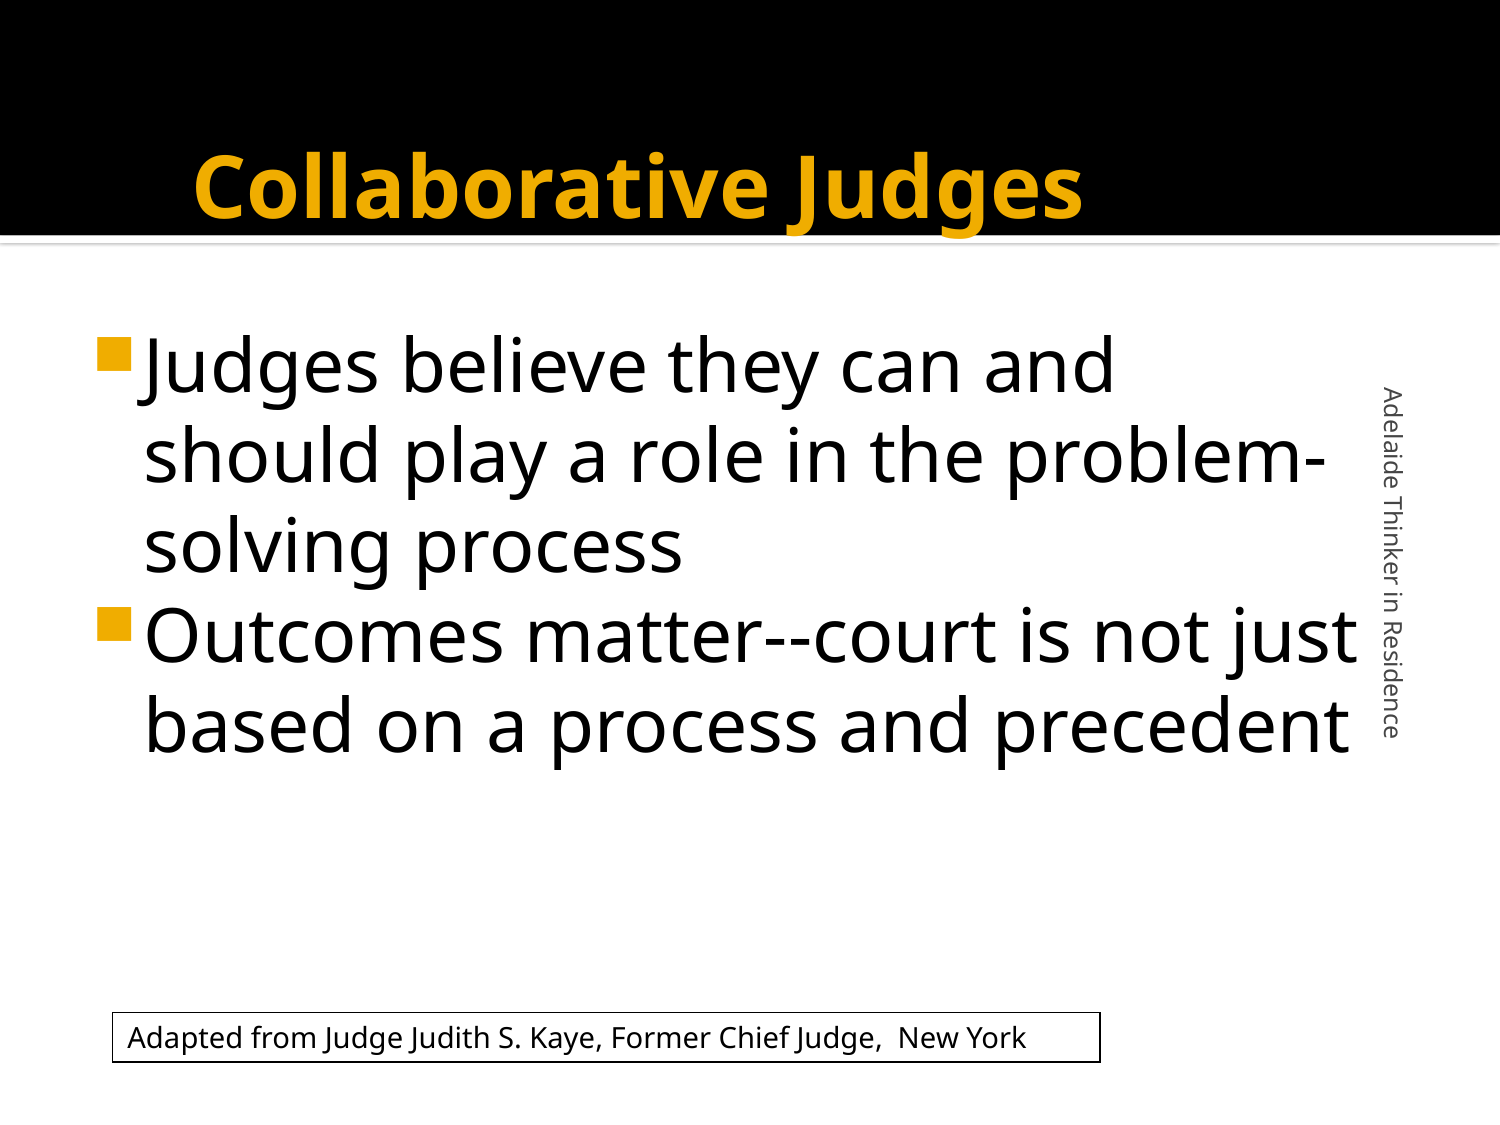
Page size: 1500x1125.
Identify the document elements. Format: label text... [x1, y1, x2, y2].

text_box Adapted from Judge Judith S. Kaye, Former Chief Judge, New York [112, 1012, 1100, 1063]
list Judges believe they can and should play a role in the problem-solving process Outcomes matter--court is not just based on a process and precedent [62, 212, 1375, 963]
footer Adelaide Thinker in Residence [1379, 380, 1440, 906]
title Collaborative Judges [176, 15, 1097, 212]
